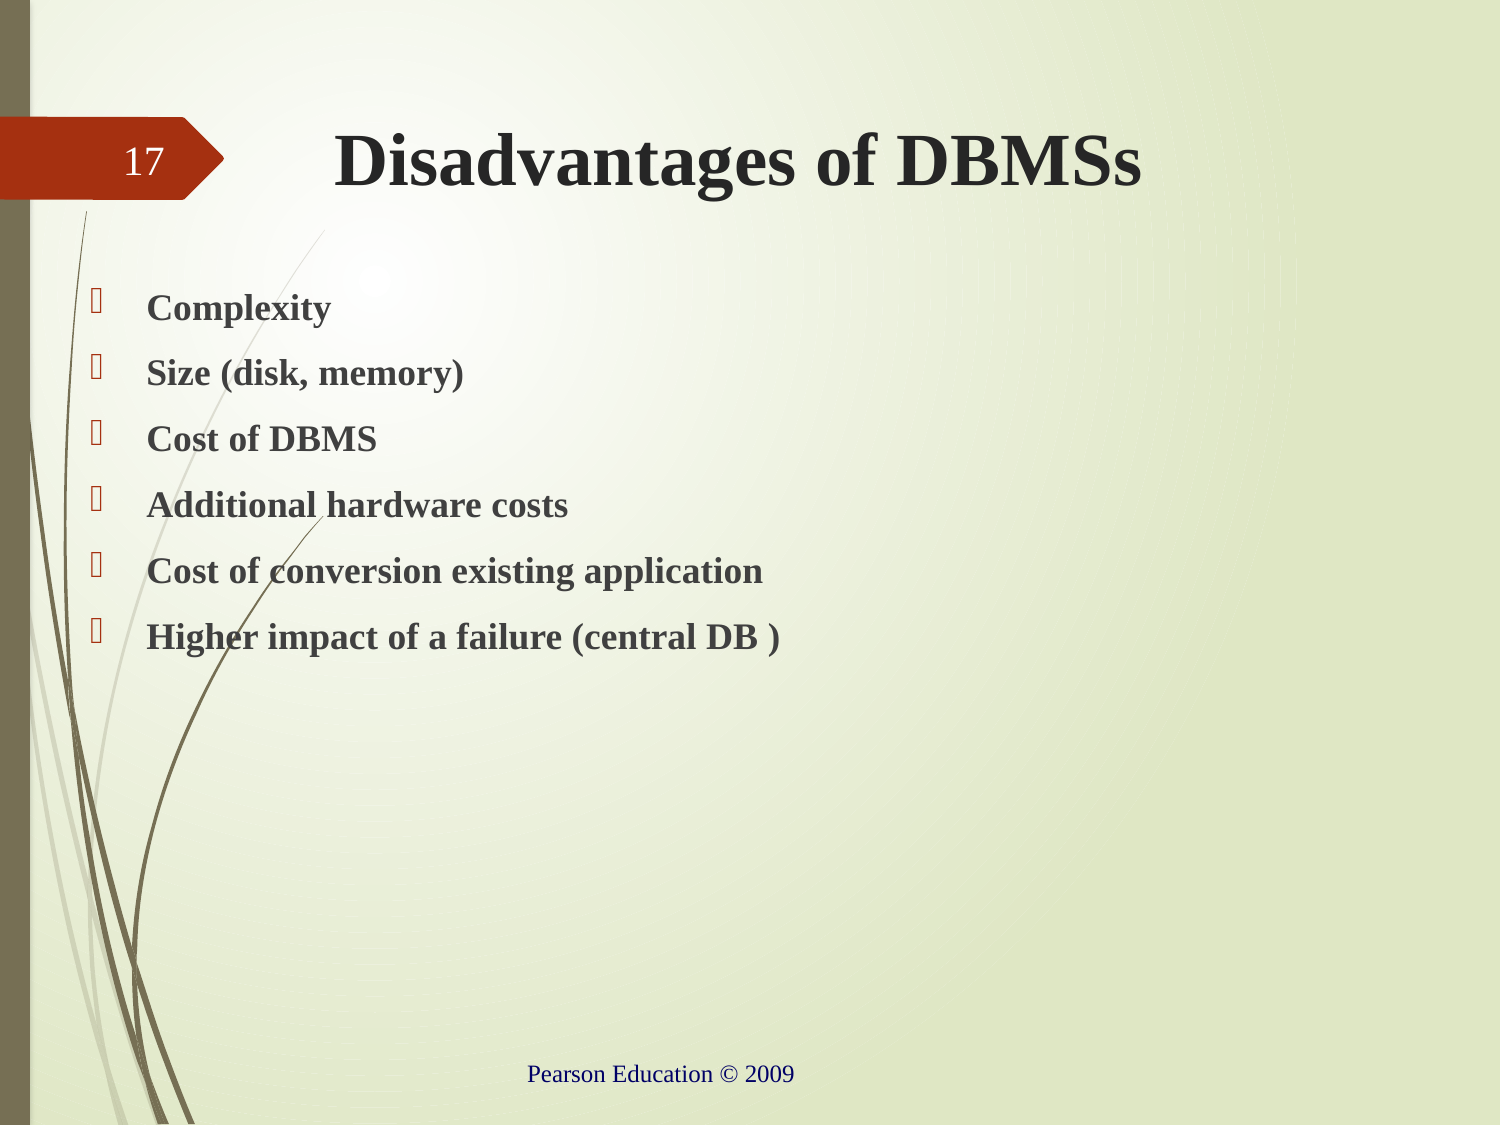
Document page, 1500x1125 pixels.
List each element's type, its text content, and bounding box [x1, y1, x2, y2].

slide_number 17 [83, 129, 180, 190]
list Complexity Size (disk, memory) Cost of DBMS Additional hardware costs Cost of conversion existing application Higher impact of a failure (central DB ) [75, 275, 1343, 950]
title Disadvantages of DBMSs [319, 102, 1400, 313]
text_box Pearson Education © 2009 [512, 1050, 1038, 1095]
